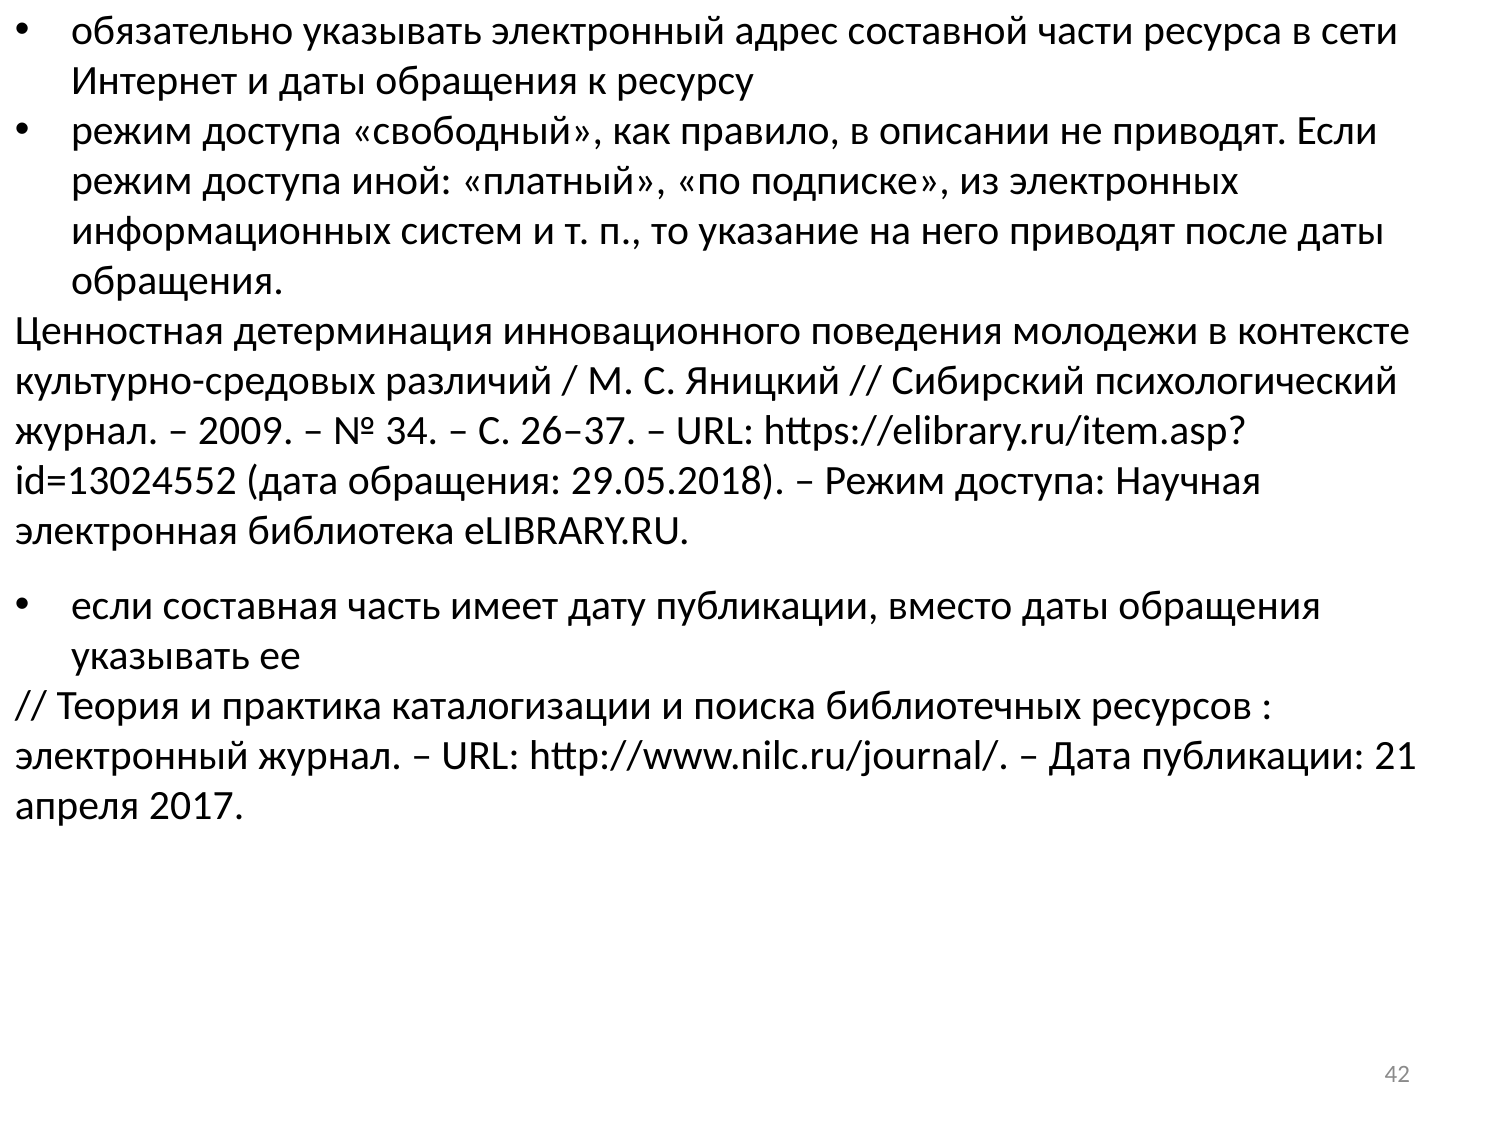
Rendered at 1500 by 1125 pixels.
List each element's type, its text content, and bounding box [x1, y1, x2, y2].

text_box обязательно указывать электронный адрес составной части ресурса в сети Интернет и даты обращения к ресурсу режим доступа «свободный», как правило, в описании не приводят. Если режим доступа иной: «платный», «по подписке», из электронных информационных систем и т. п., то указание на него приводят после даты обращения. Ценностная детерминация инновационного поведения молодежи в контексте культурно-средовых различий / М. С. Яницкий // Сибирский психологический журнал. – 2009. – № 34. – С. 26–37. – URL: https://elibrary.ru/item.asp?id=13024552 (дата обращения: 29.05.2018). – Режим доступа: Научная электронная библиотека eLIBRARY.RU. если составная часть имеет дату публикации, вместо даты обращения указывать ее // Теория и практика каталогизации и поиска библиотечных ресурсов : электронный журнал. – URL: http://www.nilc.ru/journal/. – Дата публикации: 21 апреля 2017. [0, 0, 1483, 836]
slide_number 42 [1074, 1042, 1425, 1103]
